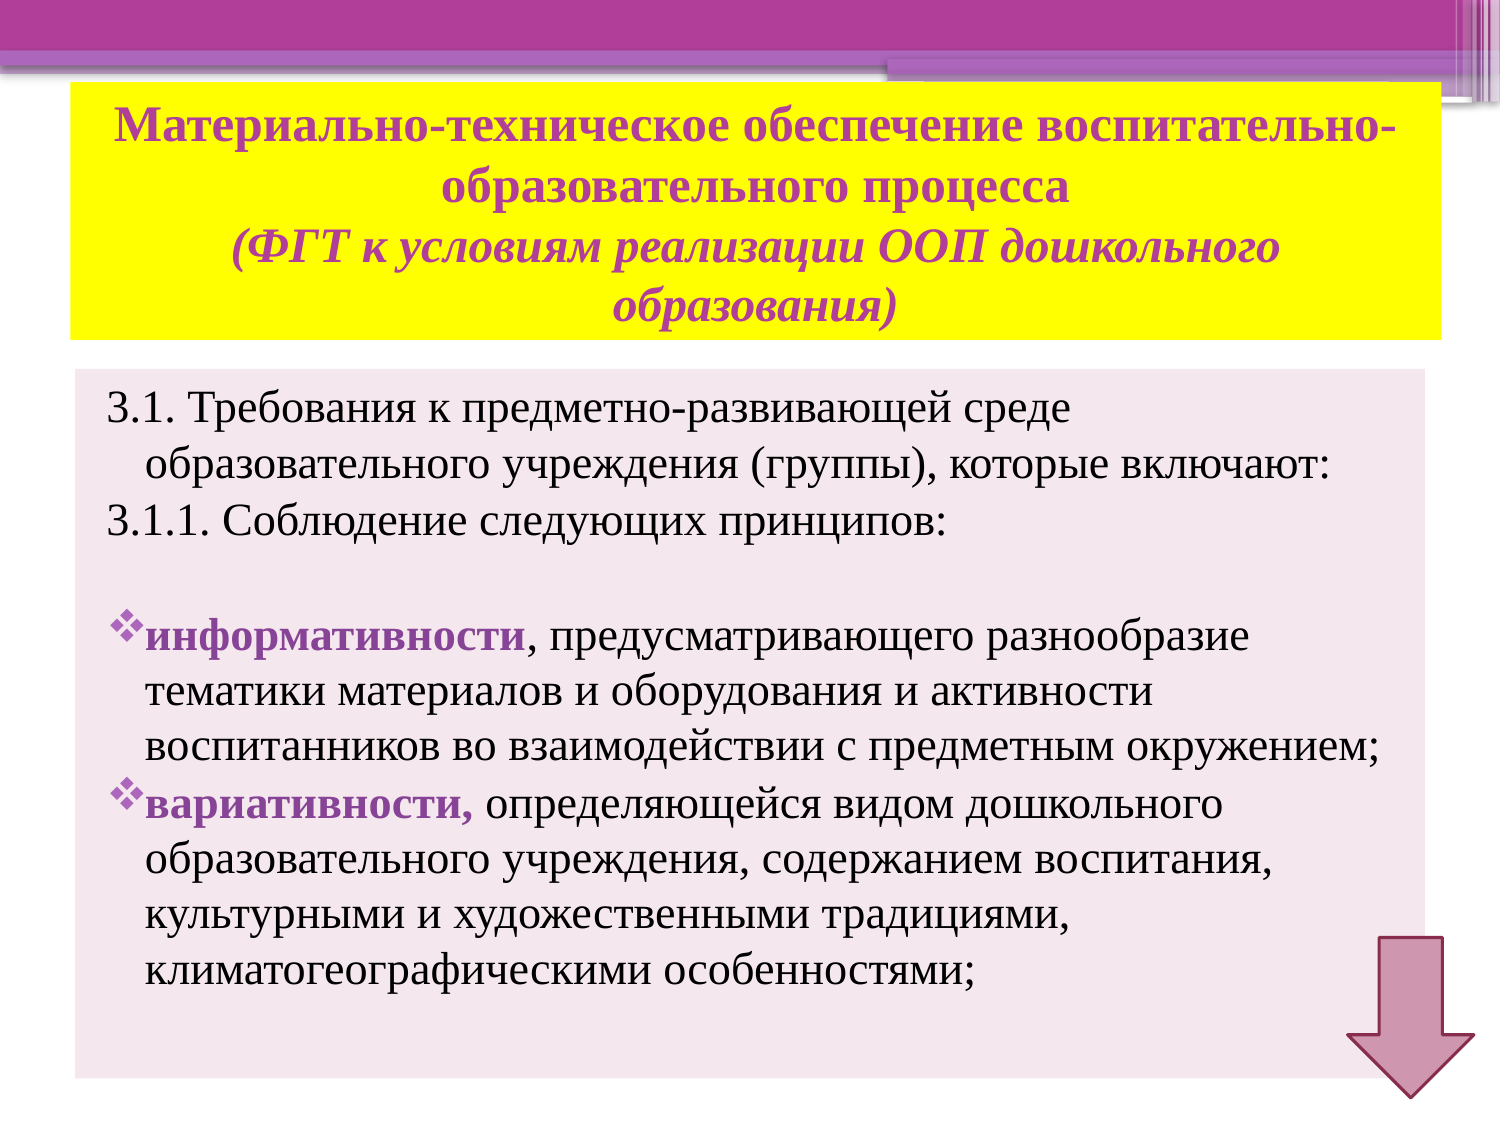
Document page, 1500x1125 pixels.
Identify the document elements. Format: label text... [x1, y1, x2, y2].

text_box [1346, 935, 1476, 1100]
title Материально-техническое обеспечение воспитательно-образовательного процесса (ФГТ к условиям реализации ООП дошкольного образования) [70, 82, 1442, 340]
list 3.1. Требования к предметно-развивающей среде образовательного учреждения (группы), которые включают: 3.1.1. Соблюдение следующих принципов: информативности, предусматривающего разнообразие тематики материалов и оборудования и активности воспитанников во взаимодействии с предметным окружением; вариативности, определяющейся видом дошкольного образовательного учреждения, содержанием воспитания, культурными и художественными традициями, климатогеографическими особенностями; [75, 368, 1425, 1079]
